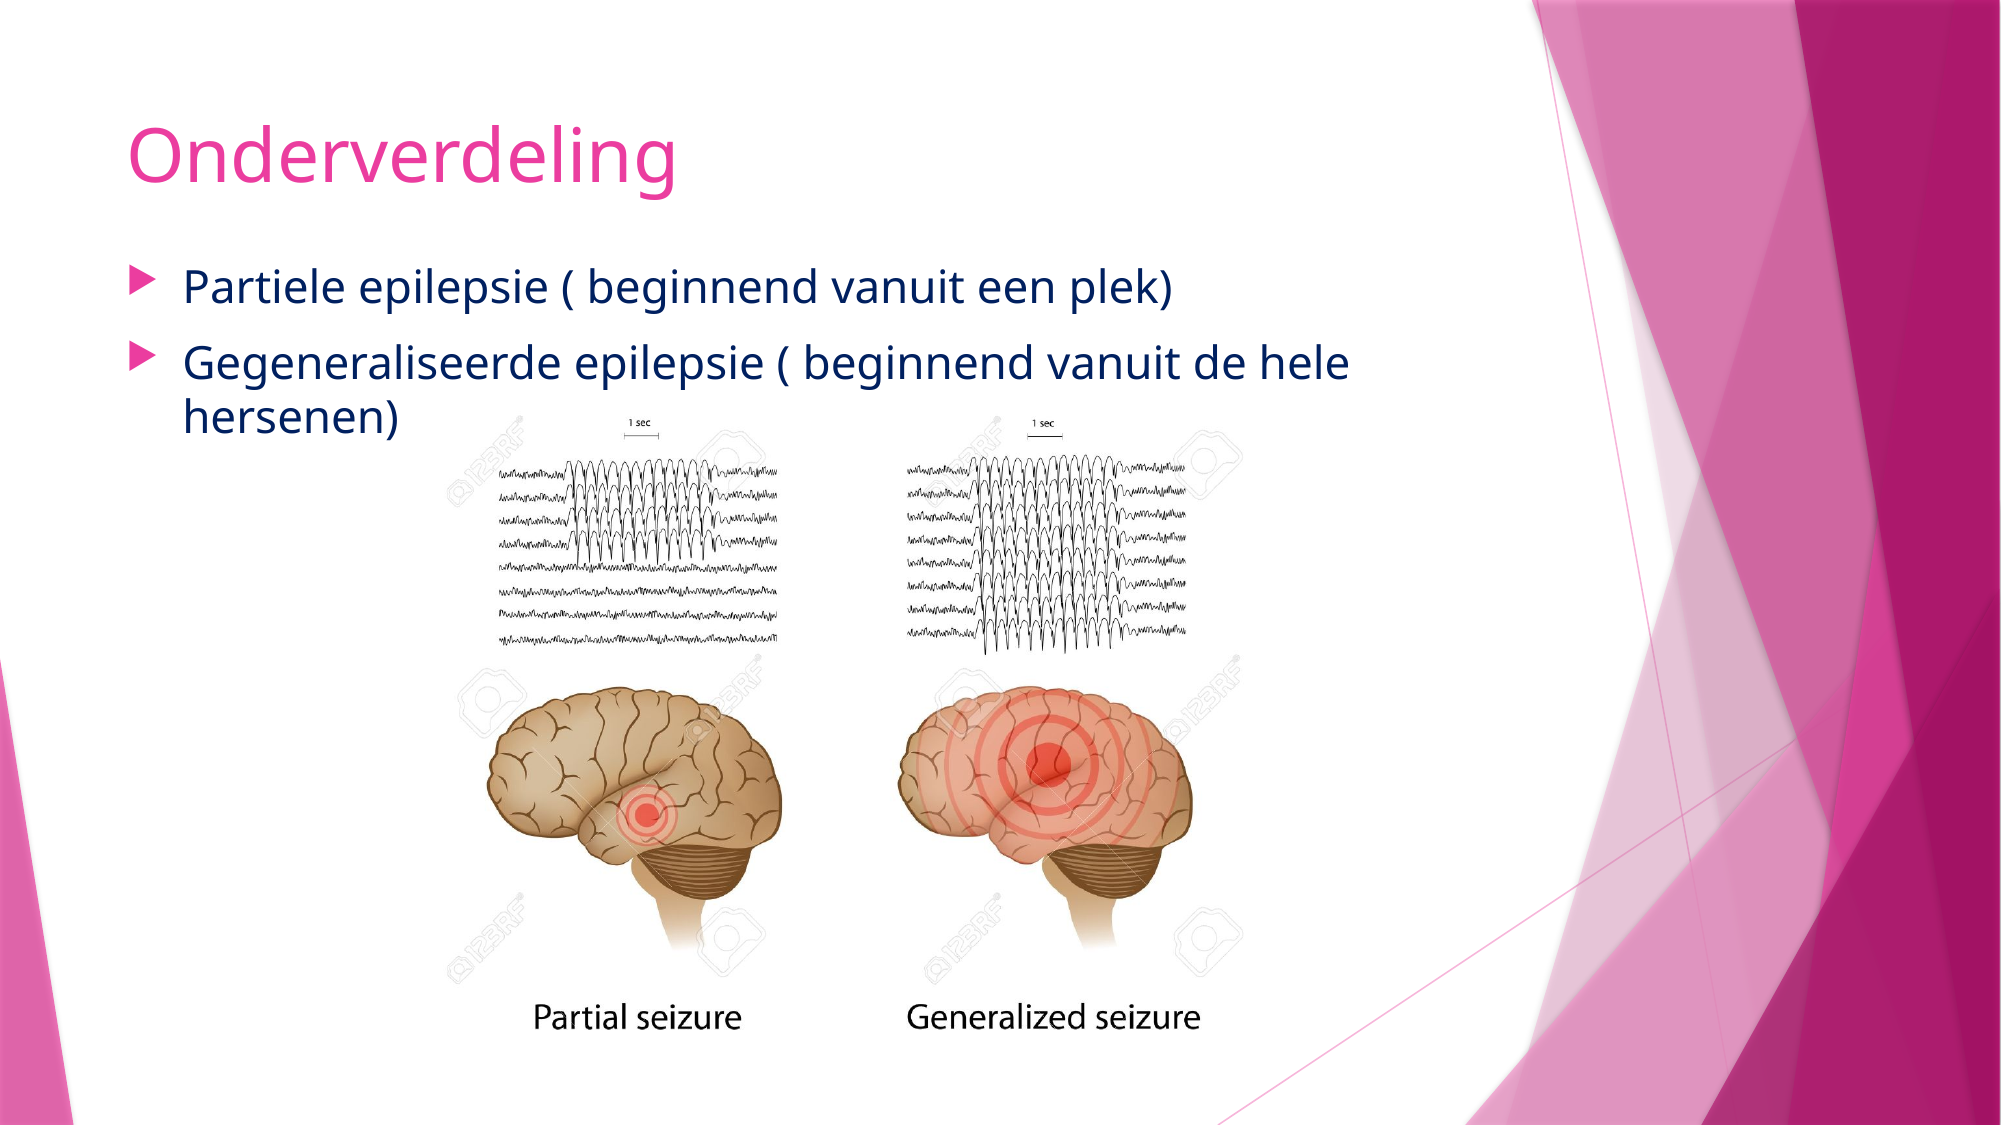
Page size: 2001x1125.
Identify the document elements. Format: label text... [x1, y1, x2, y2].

picture [422, 395, 1267, 1071]
list Partiele epilepsie ( beginnend vanuit een plek) Gegeneraliseerde epilepsie ( beginnend vanuit de hele hersenen) [111, 249, 1522, 887]
title Onderverdeling [111, 99, 1522, 249]
